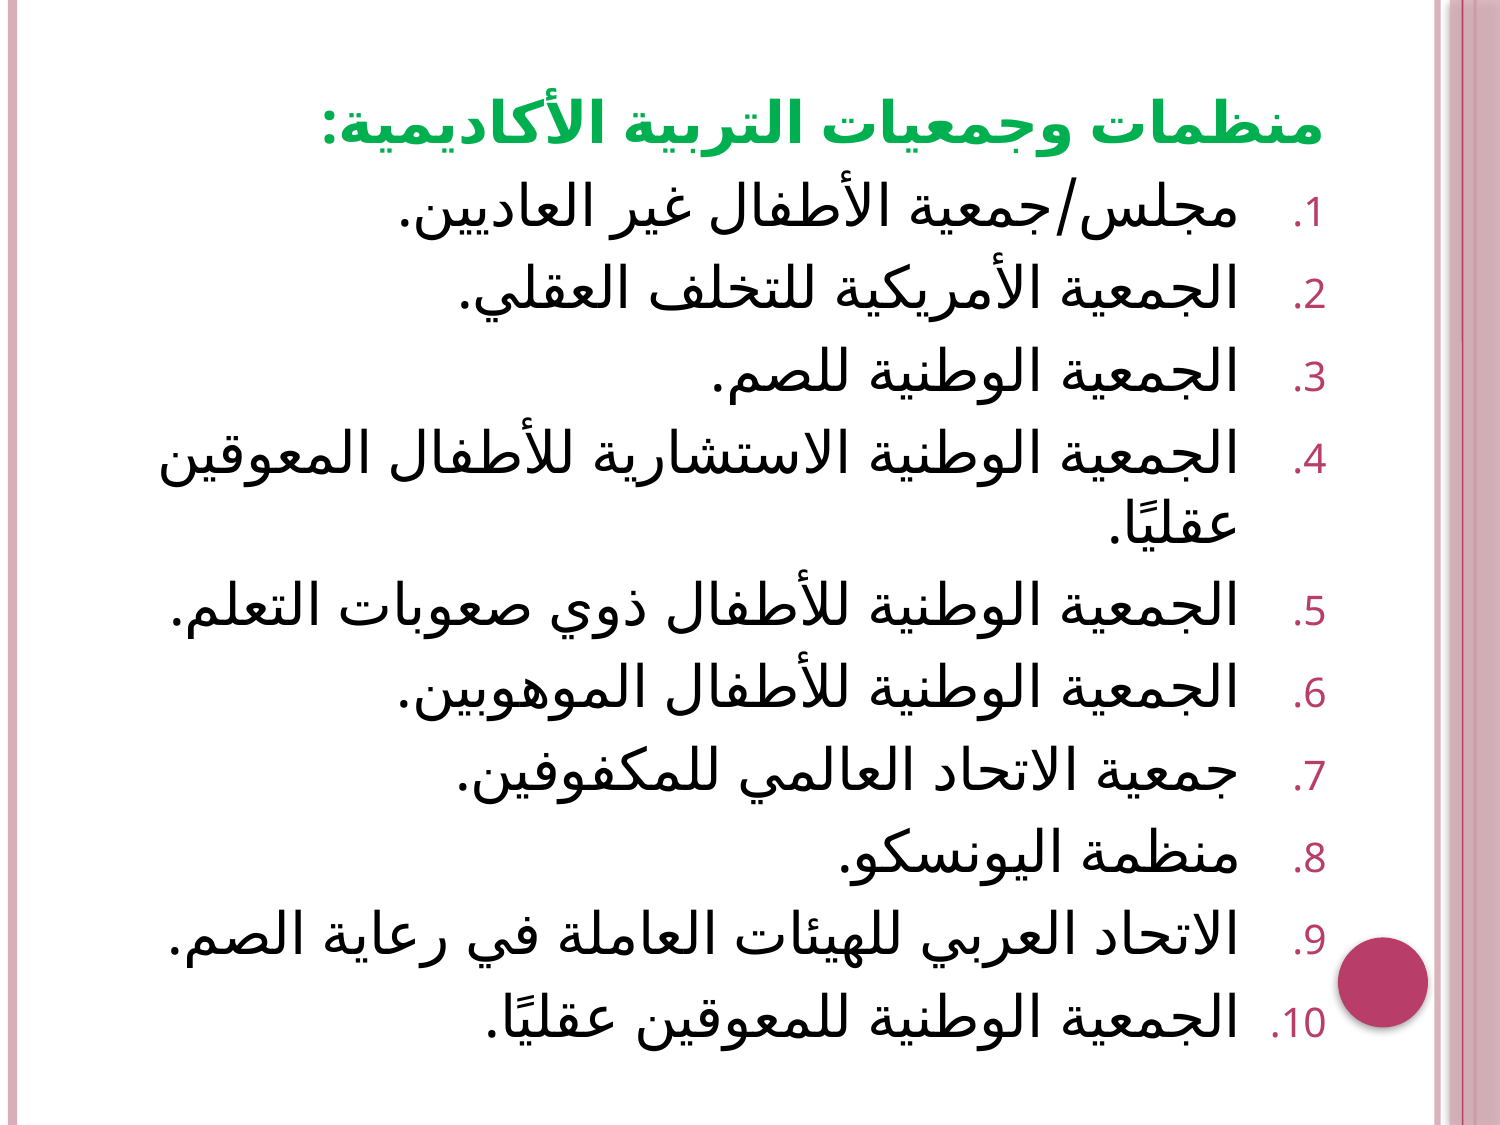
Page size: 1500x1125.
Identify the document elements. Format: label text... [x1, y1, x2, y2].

list منظمات وجمعيات التربية الأكاديمية: مجلس/جمعية الأطفال غير العاديين. الجمعية الأمريكية للتخلف العقلي. الجمعية الوطنية للصم. الجمعية الوطنية الاستشارية للأطفال المعوقين عقليًا. الجمعية الوطنية للأطفال ذوي صعوبات التعلم. الجمعية الوطنية للأطفال الموهوبين. جمعية الاتحاد العالمي للمكفوفين. منظمة اليونسكو. الاتحاد العربي للهيئات العاملة في رعاية الصم. الجمعية الوطنية للمعوقين عقليًا. [75, 78, 1341, 1062]
